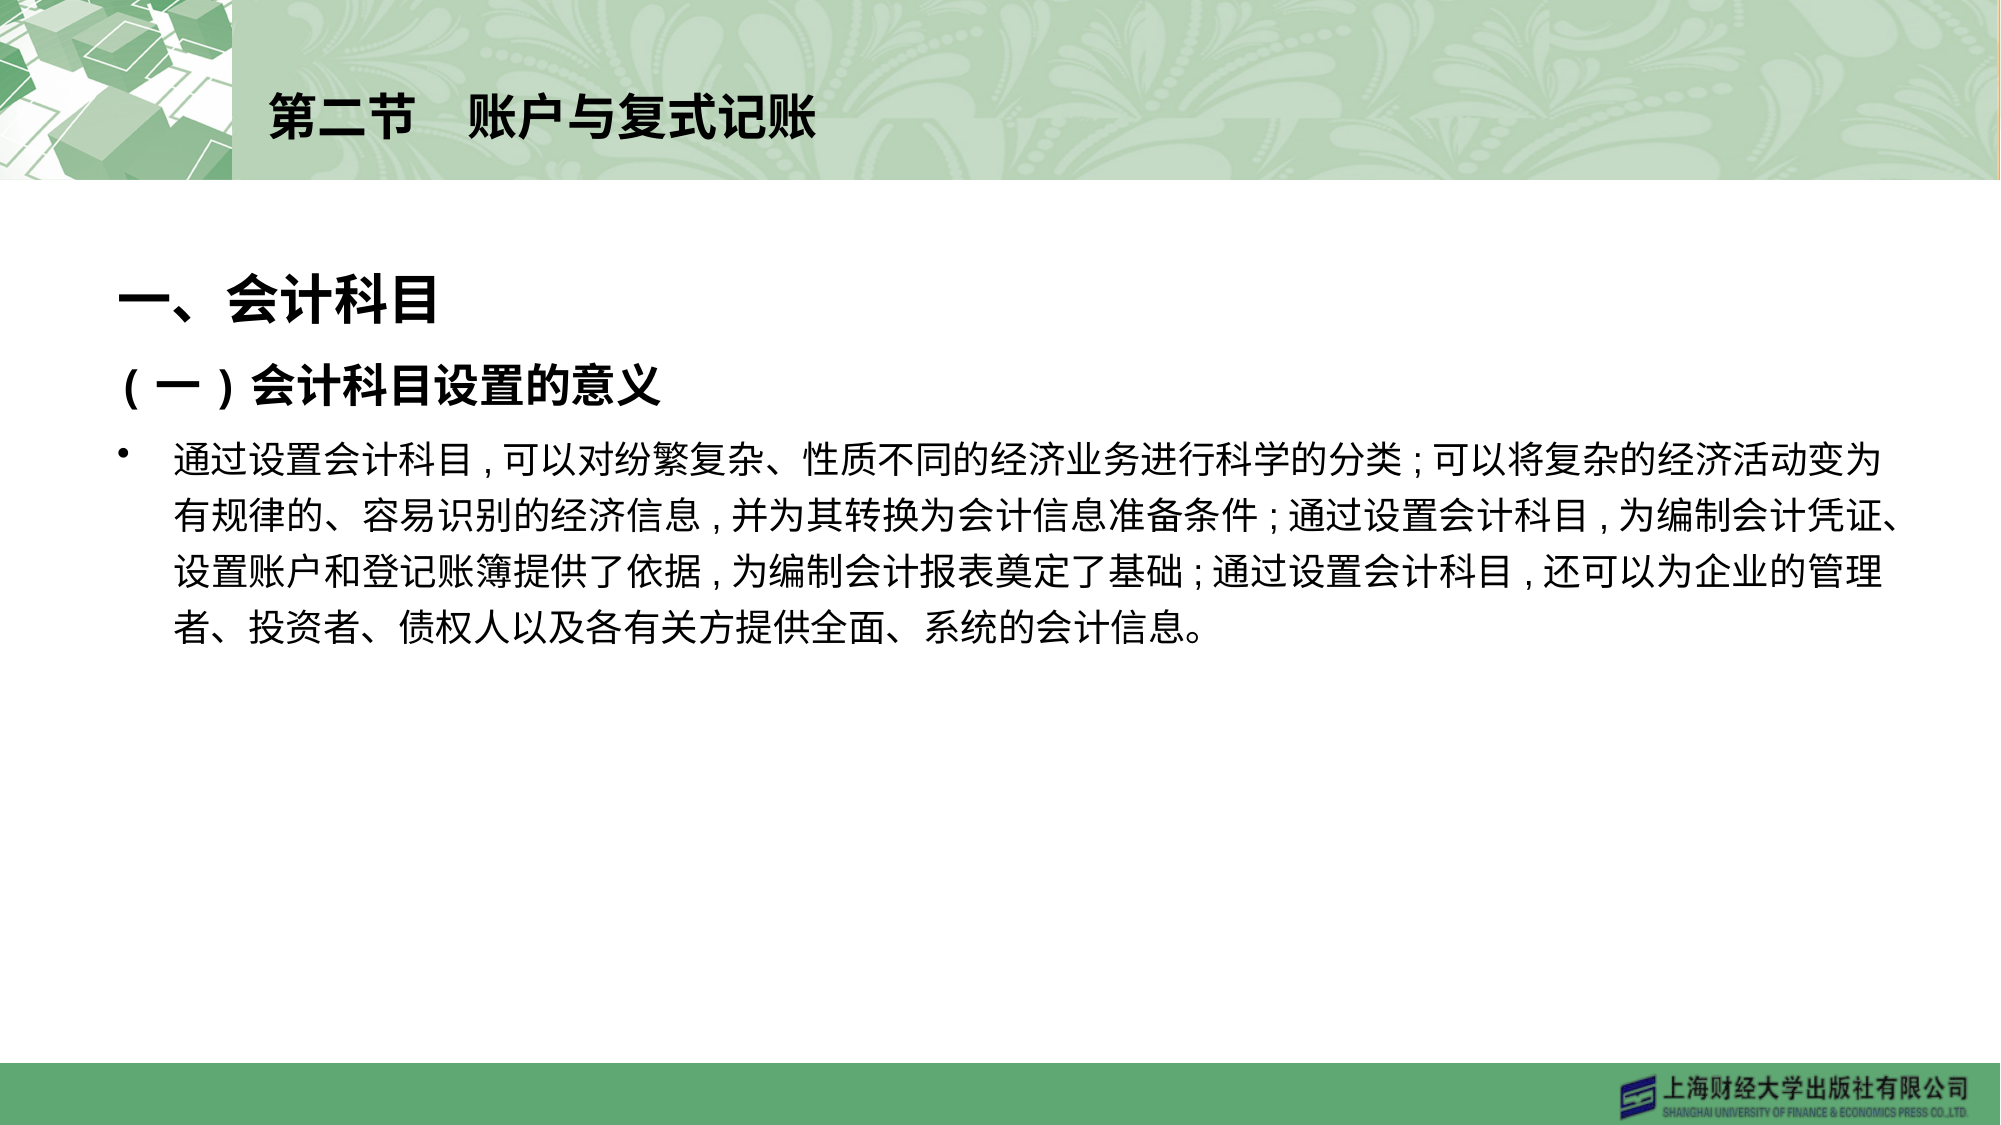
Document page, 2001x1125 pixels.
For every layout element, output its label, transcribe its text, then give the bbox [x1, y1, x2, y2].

picture [0, 0, 2001, 1125]
list 一、会计科目 (一)会计科目设置的意义 通过设置会计科目,可以对纷繁复杂、性质不同的经济业务进行科学的分类;可以将复杂的经济活动变为有规律的、容易识别的经济信息,并为其转换为会计信息准备条件;通过设置会计科目,为编制会计凭证、设置账户和登记账簿提供了依据,为编制会计报表奠定了基础;通过设置会计科目,还可以为企业的管理者、投资者、债权人以及各有关方提供全面、系统的会计信息。 [102, 241, 1898, 1065]
title 第二节 账户与复式记账 [252, 64, 1609, 168]
